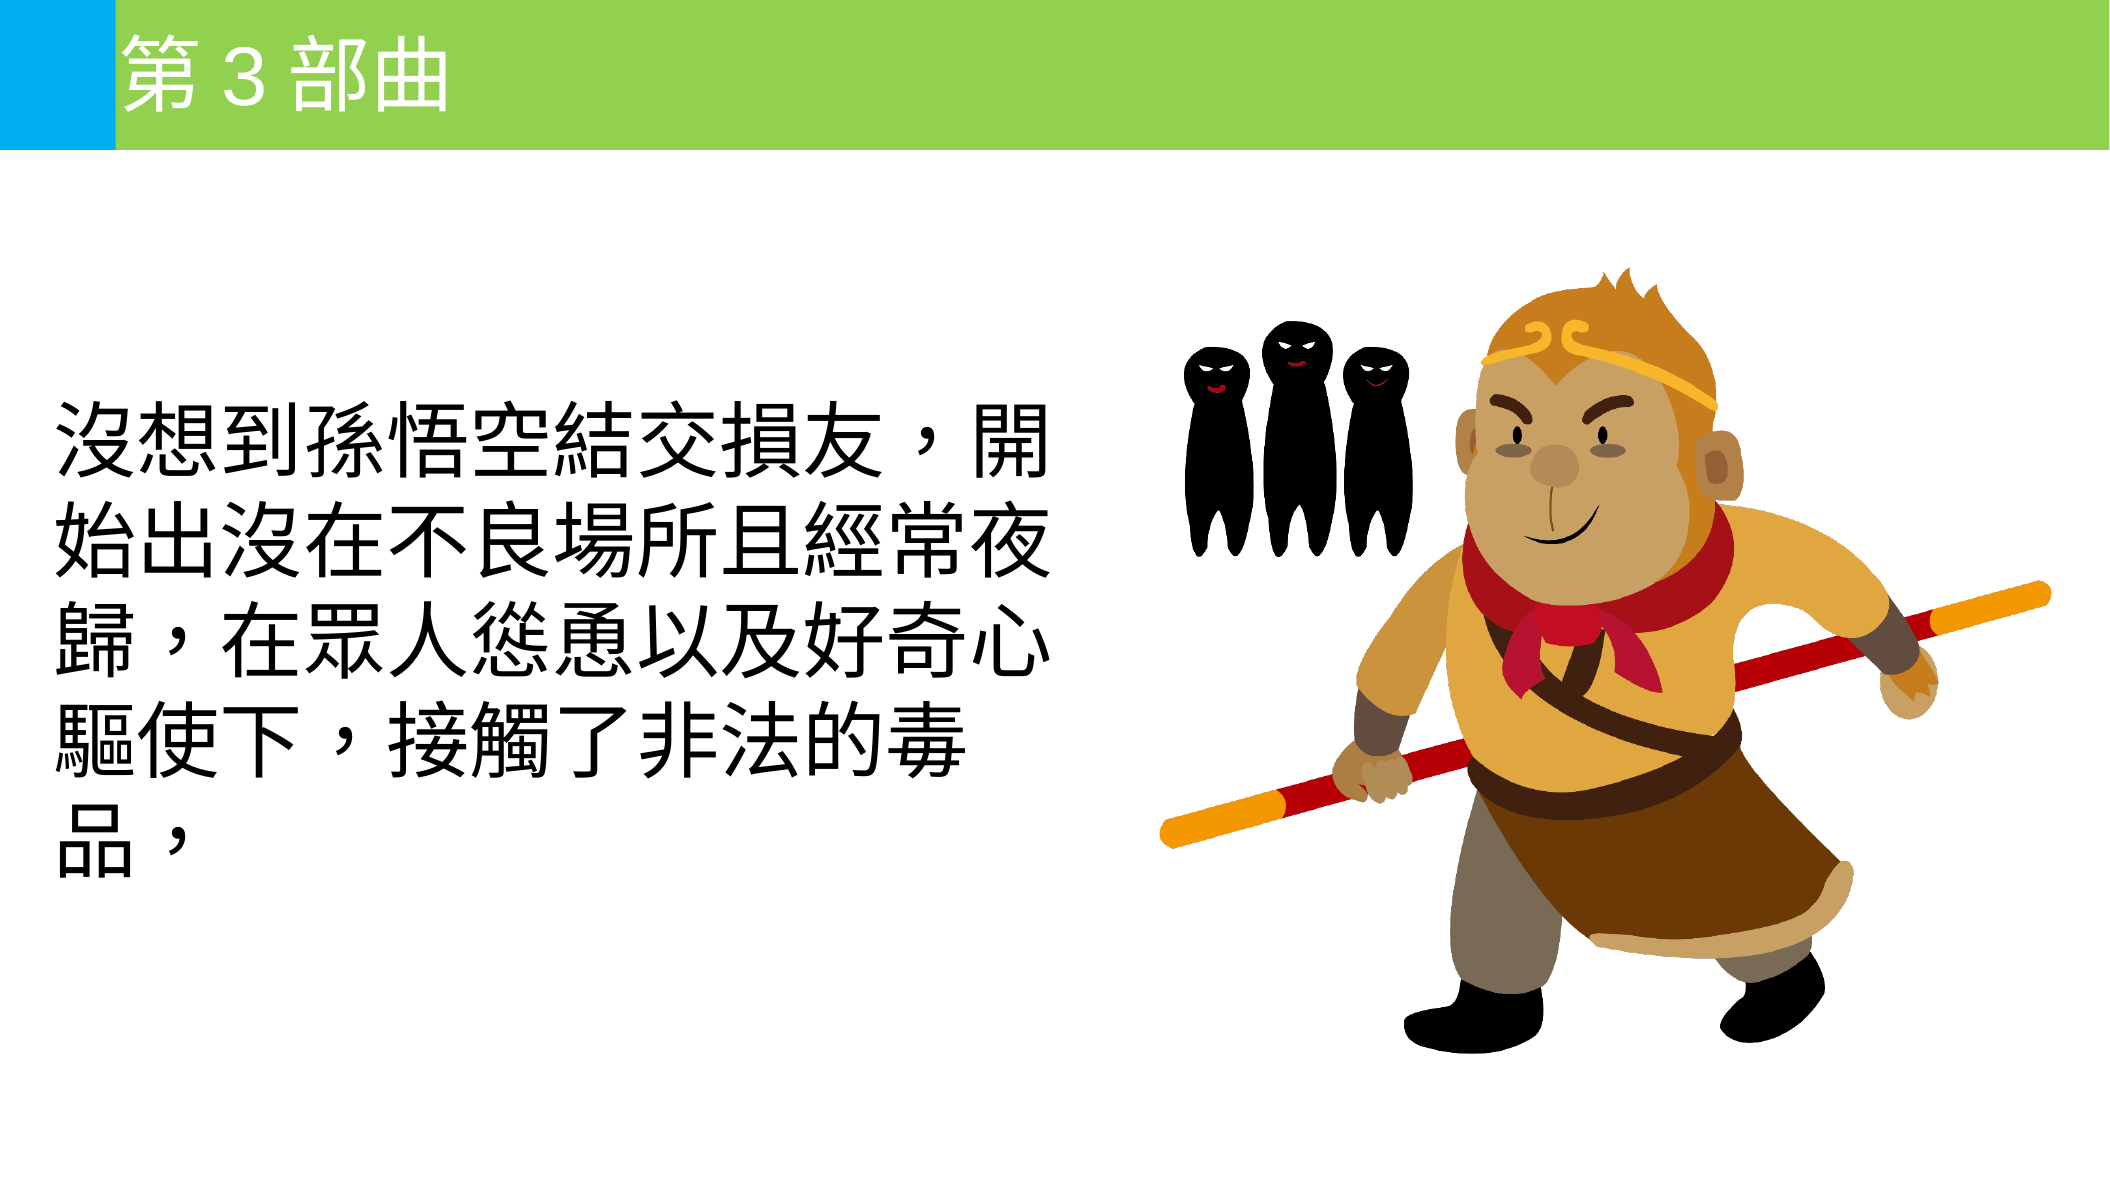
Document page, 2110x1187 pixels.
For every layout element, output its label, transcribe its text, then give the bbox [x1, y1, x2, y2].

text_box 沒想到孫悟空結交損友，開始出沒在不良場所且經常夜歸，在眾人慫恿以及好奇心驅使下，接觸了非法的毒品， [38, 380, 1094, 896]
picture [1137, 215, 2074, 1112]
text_box 第3部曲 [103, 14, 469, 130]
